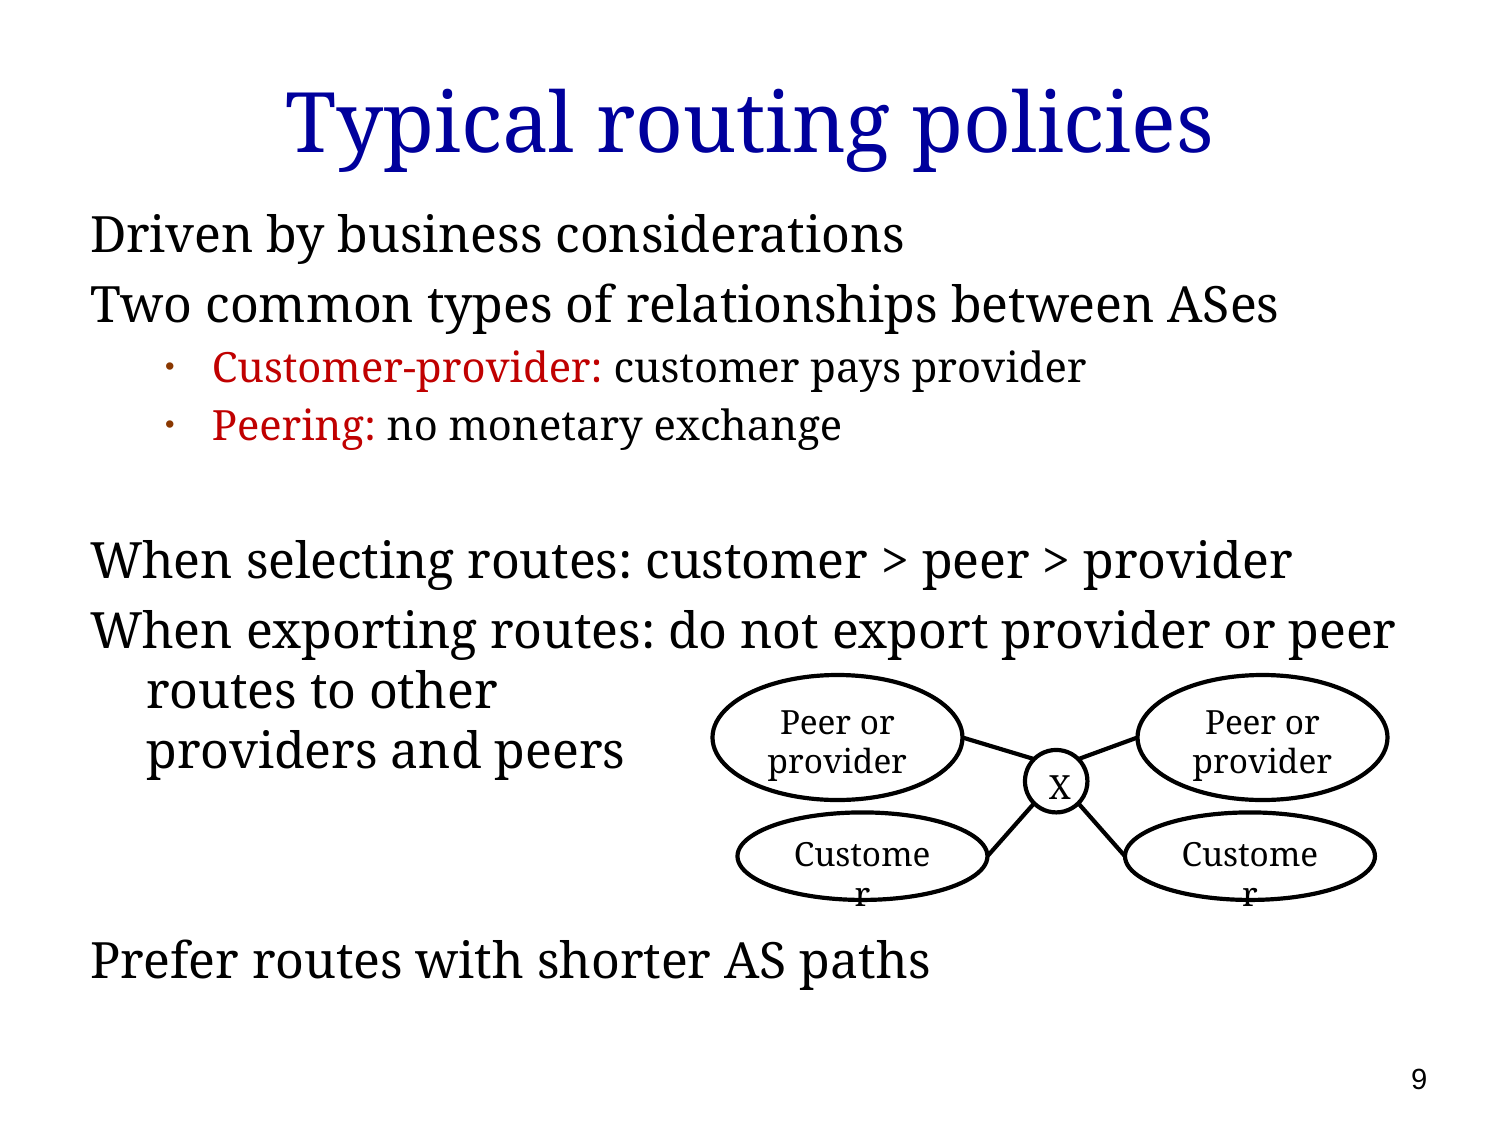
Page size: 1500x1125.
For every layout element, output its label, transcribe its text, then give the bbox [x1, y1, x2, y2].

text_box Peer or provider [1137, 675, 1388, 801]
text_box X [1024, 749, 1088, 813]
title Typical routing policies [74, 47, 1426, 191]
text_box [1078, 737, 1138, 760]
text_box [1078, 803, 1126, 857]
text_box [987, 803, 1035, 857]
text_box Peer or provider [712, 675, 963, 801]
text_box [962, 737, 1035, 760]
list Driven by business considerations Two common types of relationships between ASes Customer-provider: customer pays provider Peering: no monetary exchange When selecting routes: customer > peer > provider When exporting routes: do not export provider or peer routes to other providers and peers Prefer routes with shorter AS paths [74, 194, 1426, 1038]
slide_number 9 [1092, 1024, 1443, 1103]
text_box Customer [737, 812, 986, 900]
text_box Customer [1126, 812, 1375, 900]
